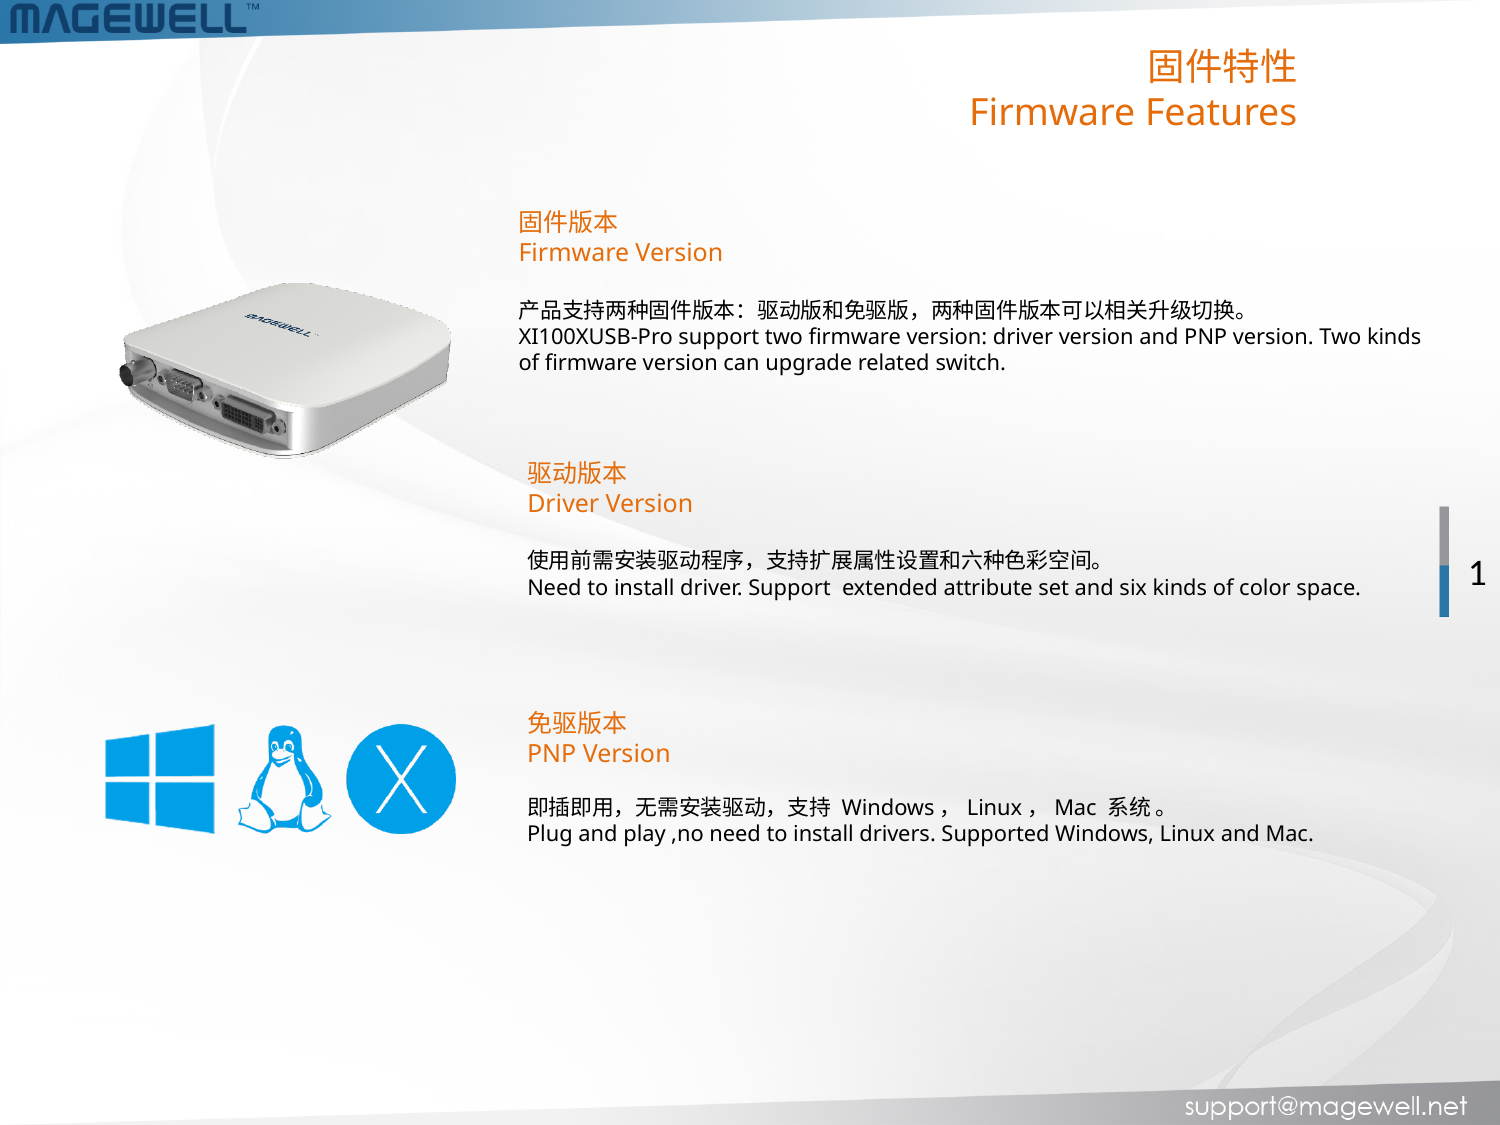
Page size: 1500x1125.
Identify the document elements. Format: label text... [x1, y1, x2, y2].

text_box 固件版本 Firmware Version 产品支持两种固件版本：驱动版和免驱版，两种固件版本可以相关升级切换。 XI100XUSB-Pro support two firmware version: driver version and PNP version. Two kinds of firmware version can upgrade related switch. [657, 199, 1454, 383]
text_box 免驱版本 PNP Version 即插即用，无需安装驱动，支持 Windows，Linux，Mac 系统 。 Plug and play ,no need to install drivers. Supported Windows, Linux and Mac. [512, 699, 1353, 854]
text_box 固件特性 Firmware Features [503, 35, 1313, 140]
picture [0, 0, 1500, 1125]
text_box 驱动版本 Driver Version 使用前需安装驱动程序，支持扩展属性设置和六种色彩空间。 Need to install driver. Support extended attribute set and six kinds of color space. [512, 450, 1388, 607]
text_box 1 [1453, 540, 1500, 601]
